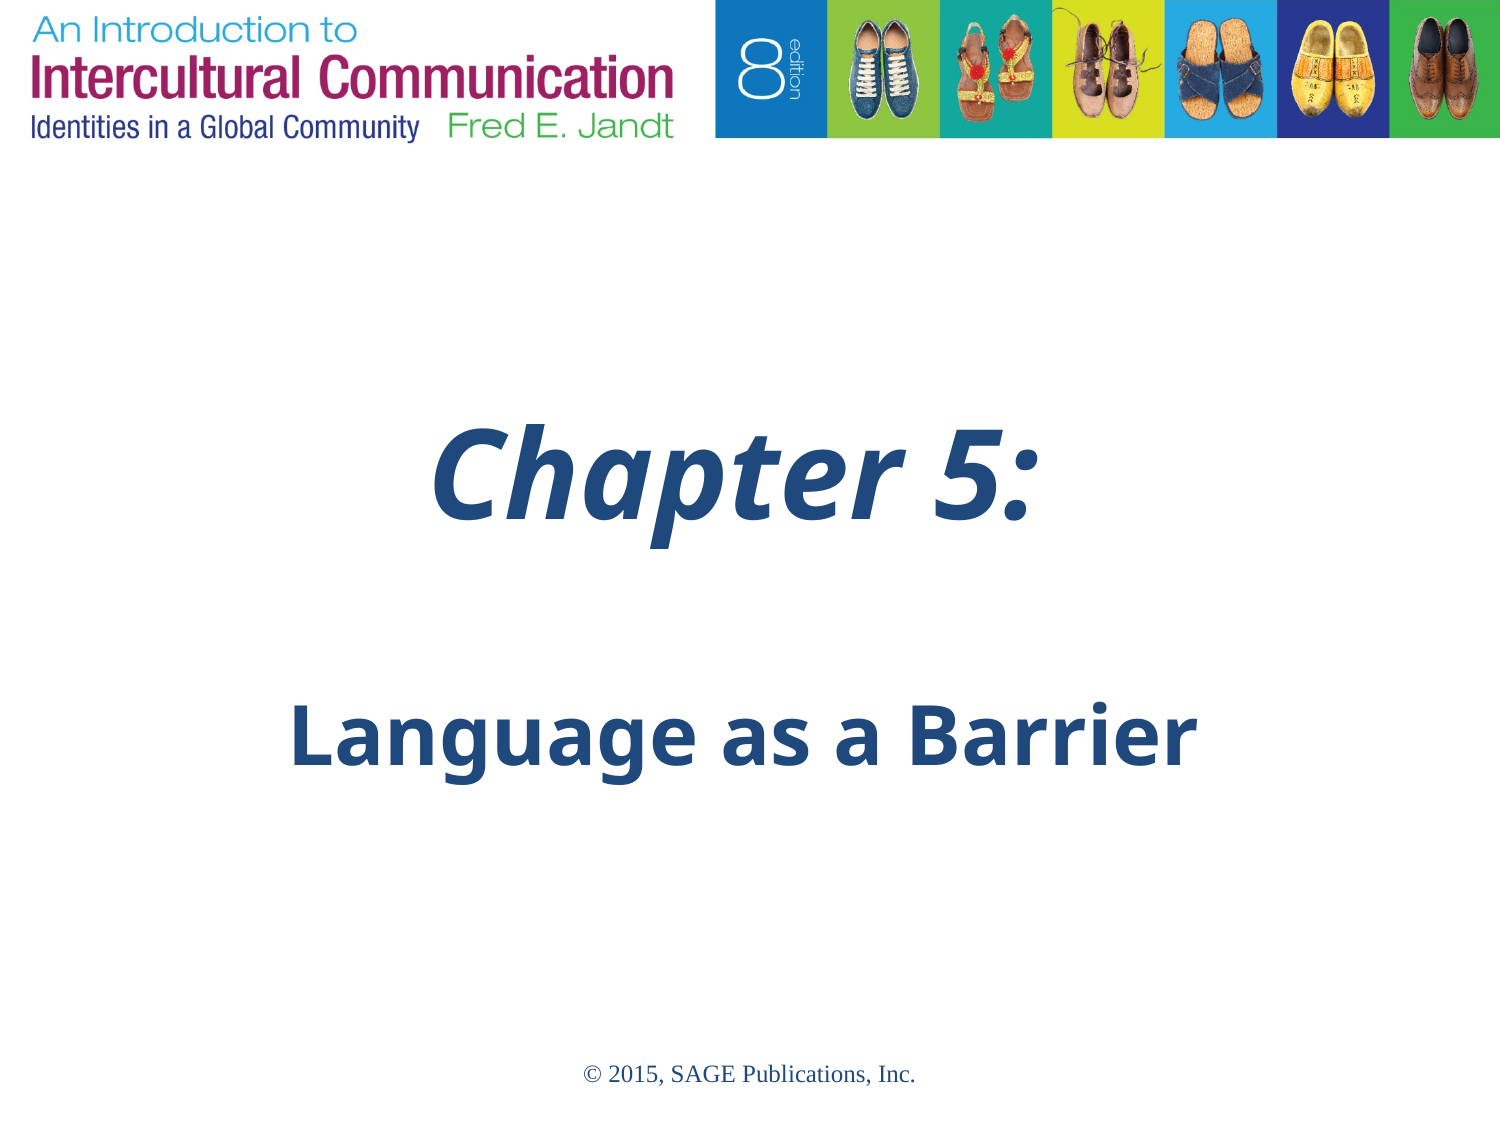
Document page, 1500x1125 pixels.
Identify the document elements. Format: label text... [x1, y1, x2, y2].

picture [0, 0, 1500, 1125]
title Chapter 5: [112, 349, 1388, 591]
footer © 2015, SAGE Publications, Inc. [512, 1042, 988, 1103]
subtitle Language as a Barrier [174, 575, 1313, 900]
